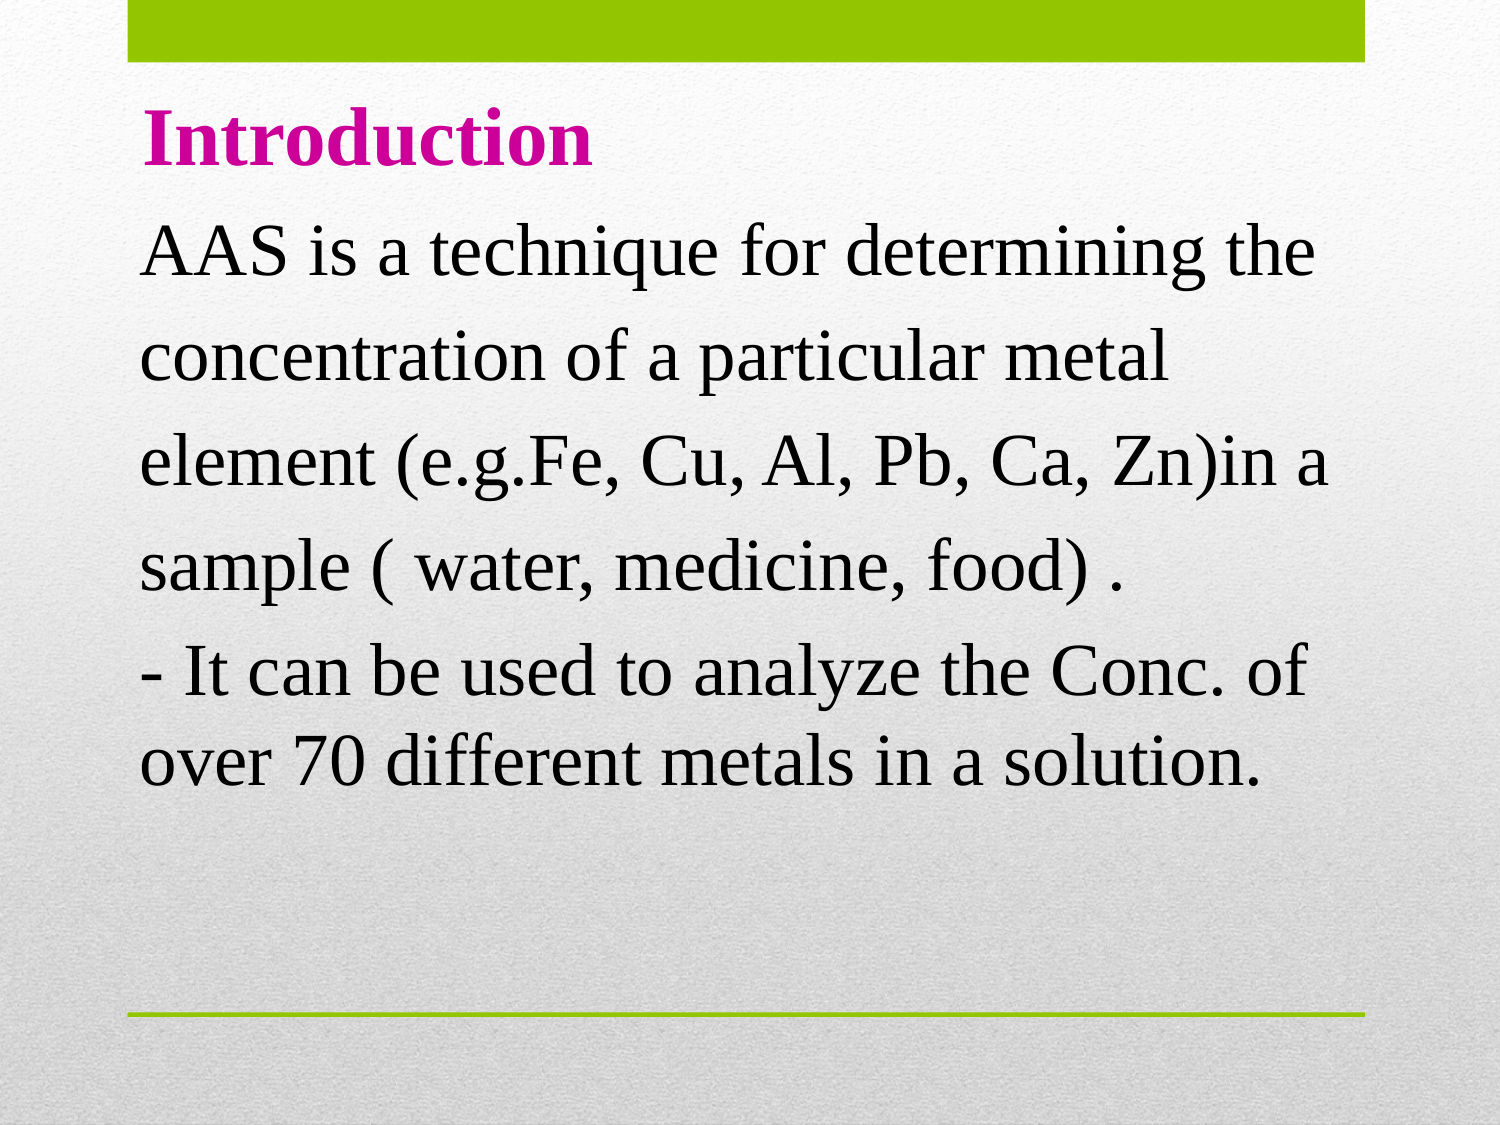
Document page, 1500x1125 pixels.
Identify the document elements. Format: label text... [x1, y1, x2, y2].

text_box AAS is a technique for determining the concentration of a particular metal element (e.g.Fe, Cu, Al, Pb, Ca, Zn)in a sample ( water, medicine, food) . - It can be used to analyze the Conc. of over 70 different metals in a solution. [125, 193, 1350, 806]
text_box Introduction [127, 75, 610, 190]
